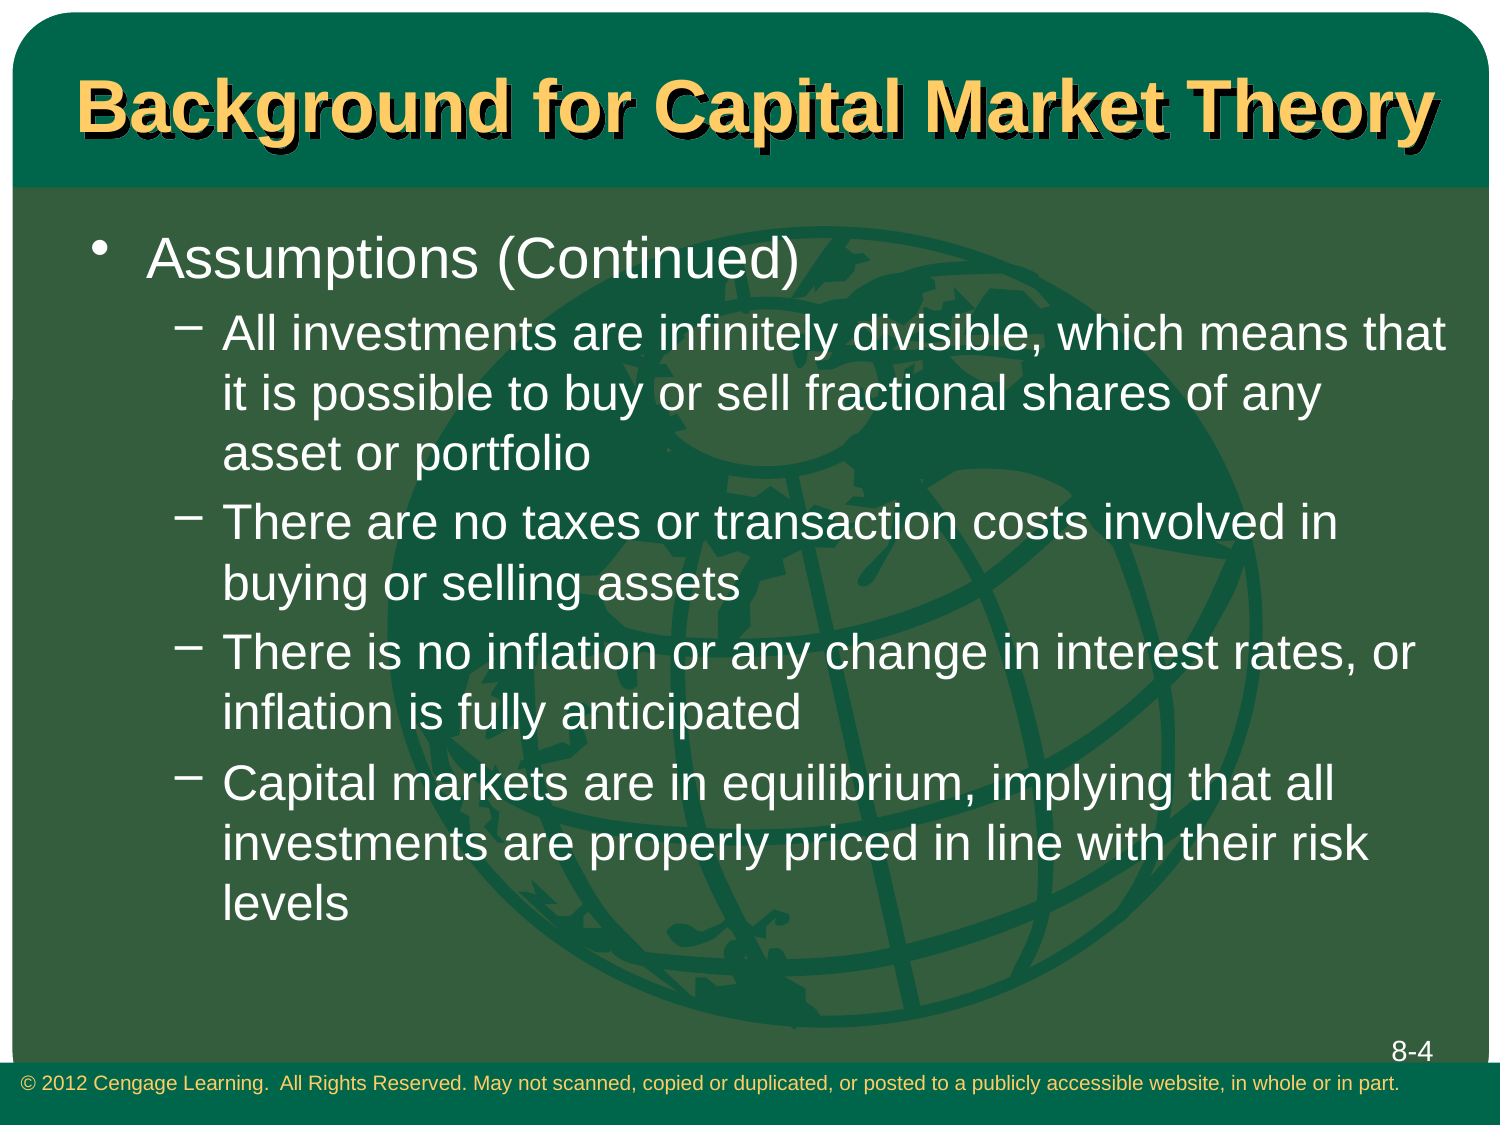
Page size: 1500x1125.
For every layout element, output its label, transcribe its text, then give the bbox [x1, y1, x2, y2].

title Background for Capital Market Theory [50, 24, 1463, 180]
slide_number 8-4 [1325, 1025, 1500, 1062]
list Assumptions (Continued) All investments are infinitely divisible, which means that it is possible to buy or sell fractional shares of any asset or portfolio There are no taxes or transaction costs involved in buying or selling assets There is no inflation or any change in interest rates, or inflation is fully anticipated Capital markets are in equilibrium, implying that all investments are properly priced in line with their risk levels [75, 212, 1463, 1013]
footer © 2012 Cengage Learning. All Rights Reserved. May not scanned, copied or duplicated, or posted to a publicly accessible website, in whole or in part. [0, 1062, 1500, 1125]
